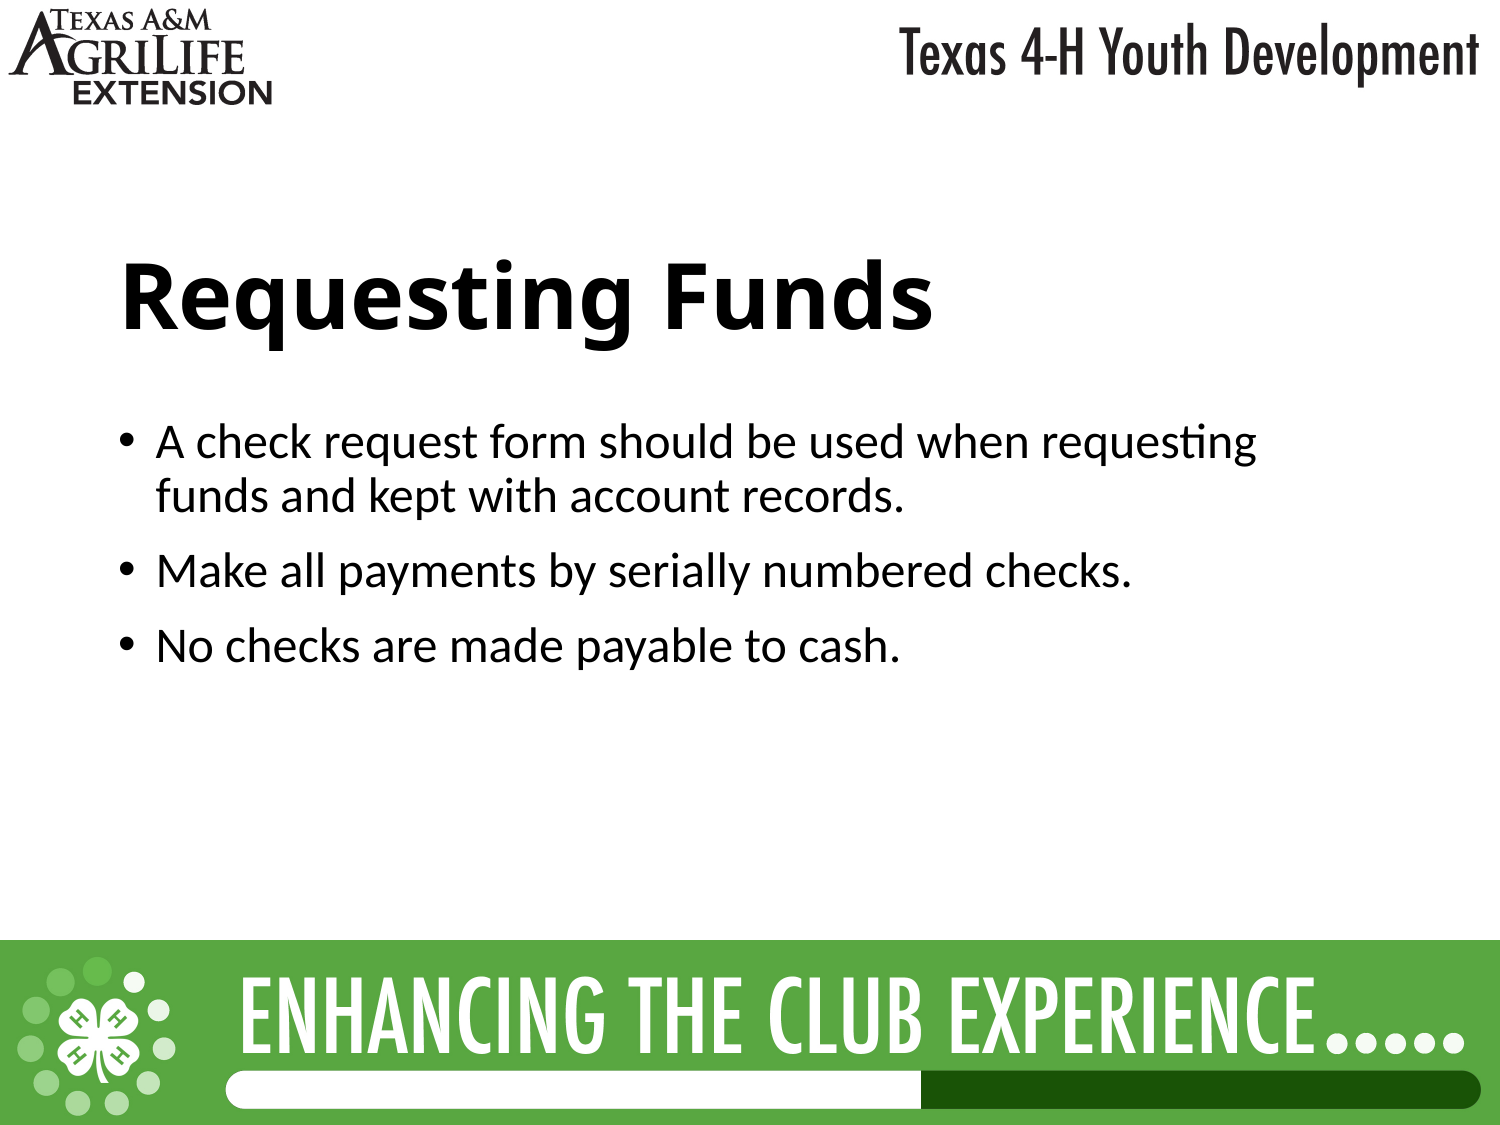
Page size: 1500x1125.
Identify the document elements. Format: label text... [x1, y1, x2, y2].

title Requesting Funds [103, 190, 1397, 408]
list A check request form should be used when requesting funds and kept with account records. Make all payments by serially numbered checks. No checks are made payable to cash. [103, 408, 1397, 934]
picture [0, 0, 1500, 1125]
